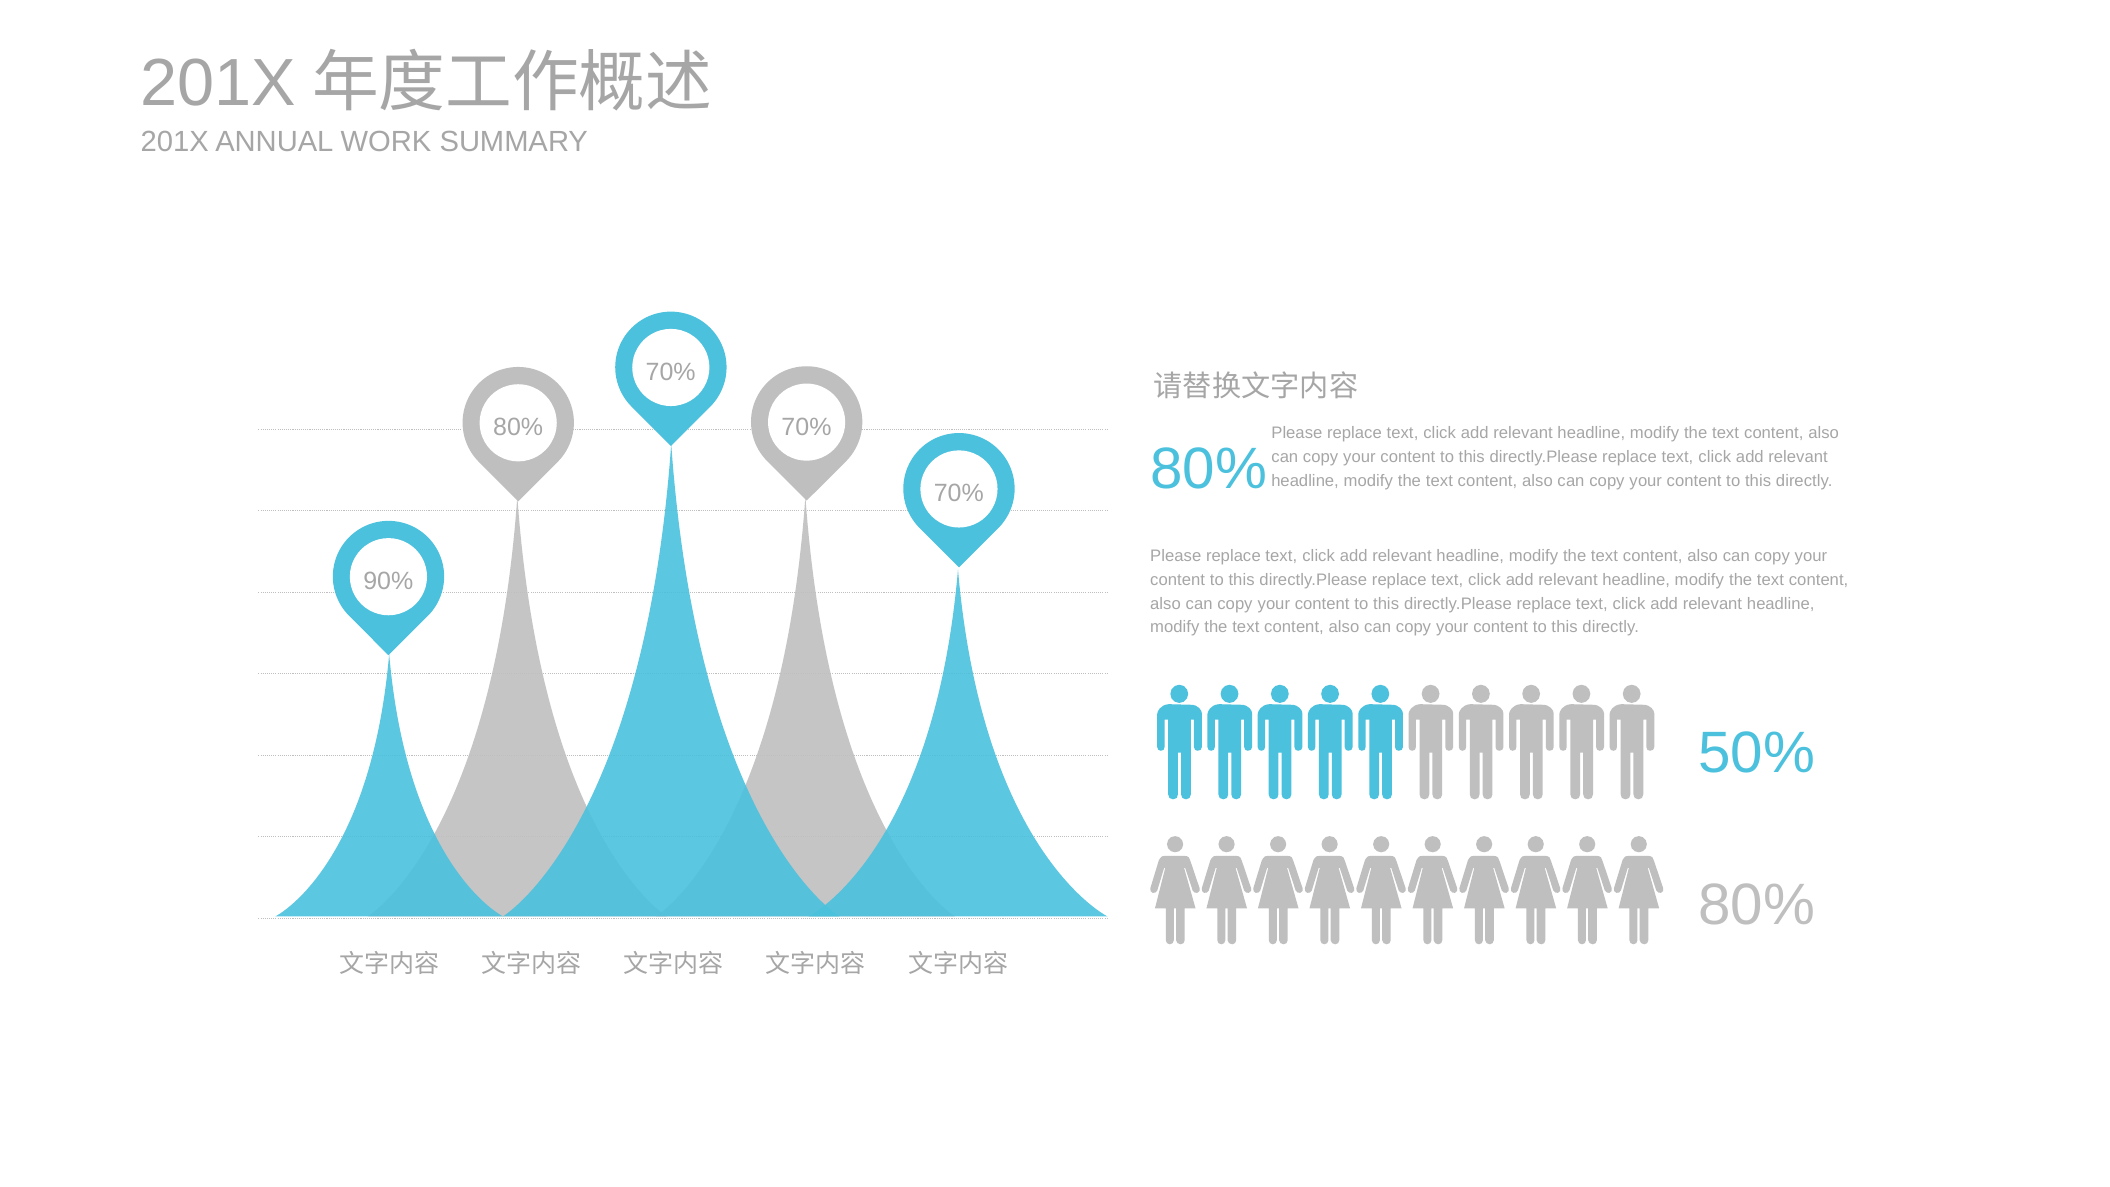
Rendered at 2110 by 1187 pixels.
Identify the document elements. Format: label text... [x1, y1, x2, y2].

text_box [615, 311, 727, 423]
text_box Please replace text, click add relevant headline, modify the text content, also can copy your content to this directly.Please replace text, click add relevant headline, modify the text content, also can copy your content to this directly.Please replace text, click add relevant headline, modify the text content, also can copy your content to this directly. [1150, 540, 1850, 637]
text_box 201X ANNUAL WORK SUMMARY [140, 122, 602, 158]
text_box 请替换文字内容 [1153, 360, 1463, 403]
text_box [750, 366, 863, 478]
text_box 80% [1150, 416, 1268, 501]
text_box 文字内容 [339, 941, 440, 978]
text_box 80% [1698, 852, 1816, 937]
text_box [462, 366, 574, 479]
text_box 文字内容 [623, 941, 724, 978]
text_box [1157, 684, 1655, 800]
text_box 201X年度工作概述 [140, 38, 789, 119]
text_box 50% [1698, 700, 1816, 785]
text_box 文字内容 [765, 941, 866, 978]
text_box Please replace text, click add relevant headline, modify the text content, also can copy your content to this directly.Please replace text, click add relevant headline, modify the text content, also can copy your content to this directly. [1271, 417, 1850, 490]
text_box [1149, 836, 1664, 945]
text_box 文字内容 [481, 941, 582, 978]
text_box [258, 429, 1108, 919]
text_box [332, 520, 445, 633]
text_box 文字内容 [907, 941, 1009, 978]
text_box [903, 433, 1015, 545]
